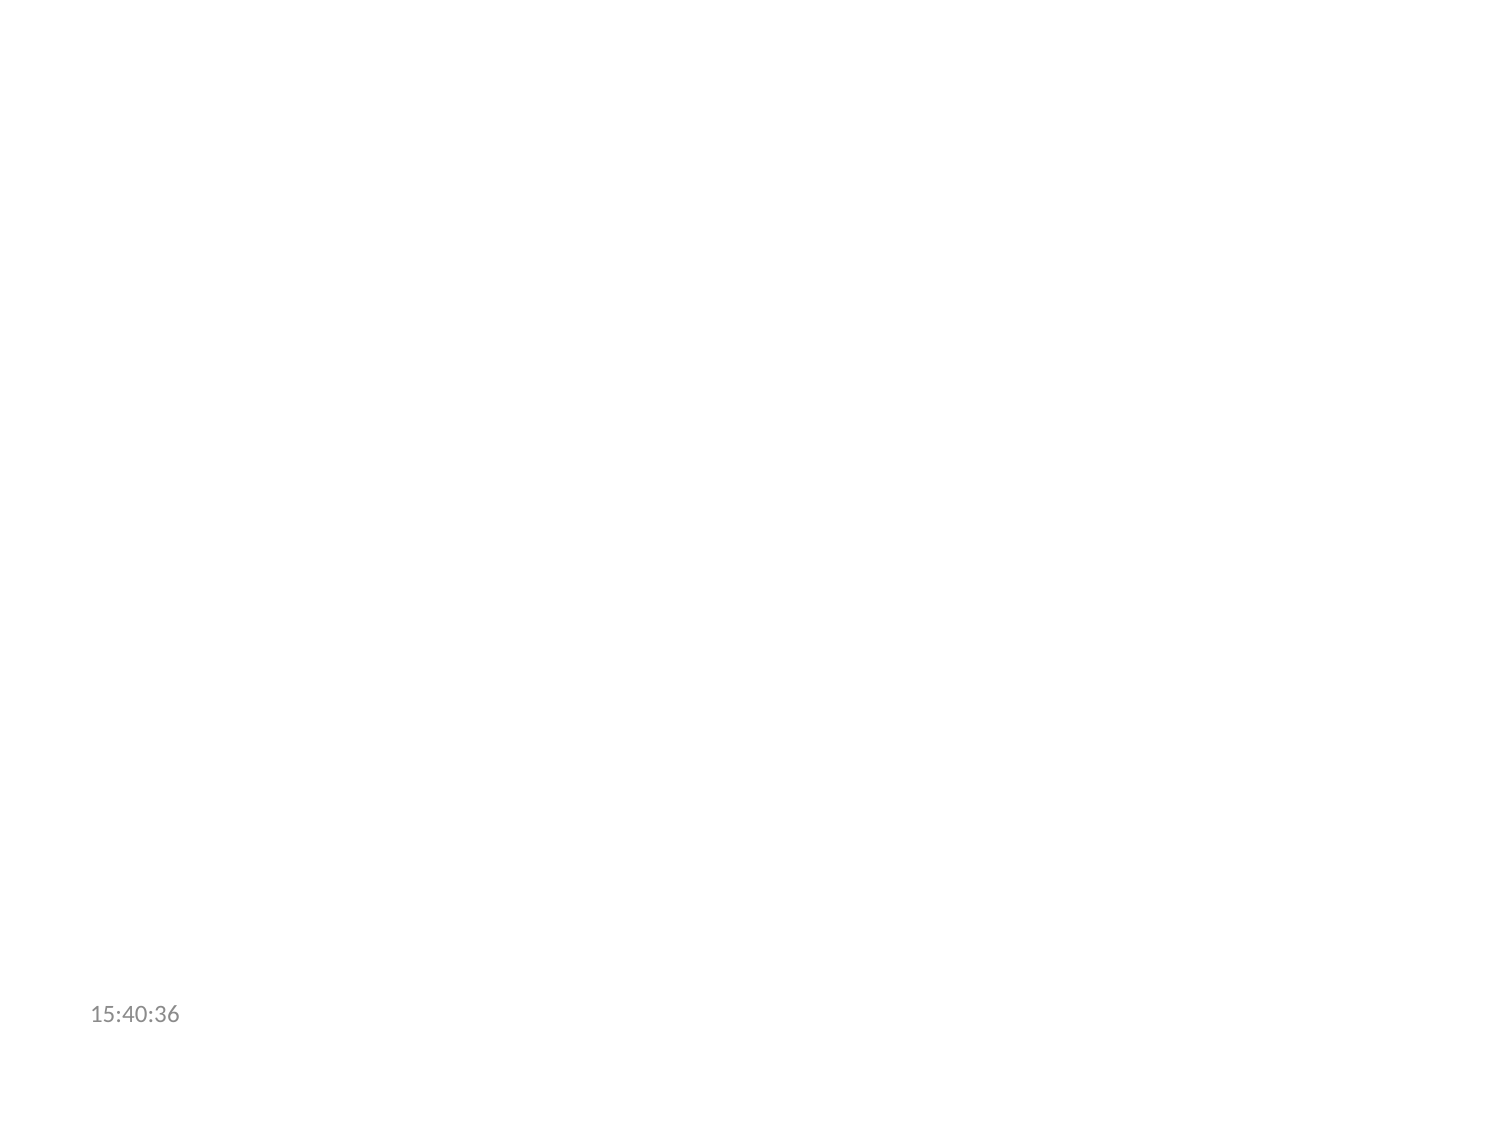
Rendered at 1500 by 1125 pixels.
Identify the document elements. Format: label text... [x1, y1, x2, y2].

text_box 15:35:09 [75, 982, 425, 1043]
